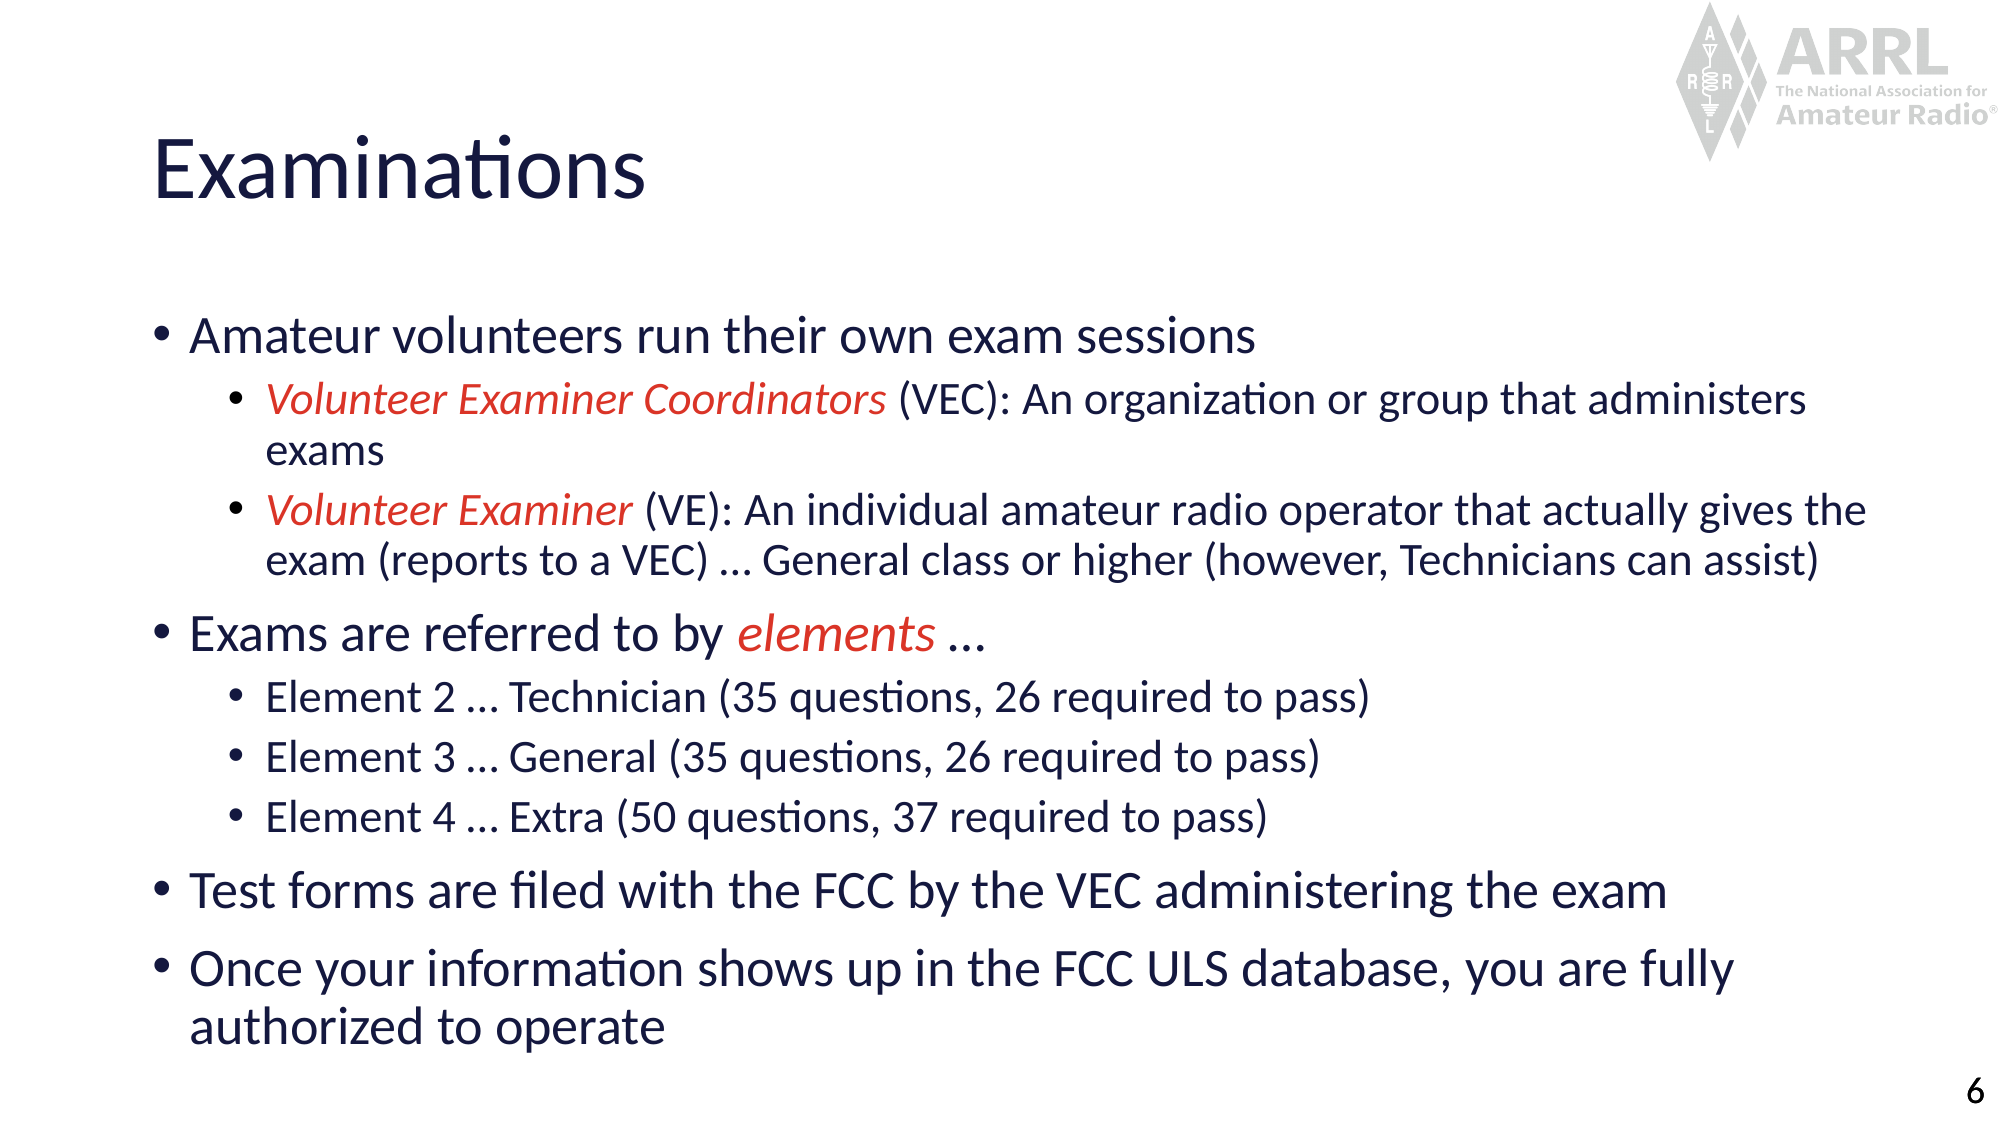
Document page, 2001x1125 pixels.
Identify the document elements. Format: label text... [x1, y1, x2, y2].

picture [1674, 0, 2000, 164]
list Amateur volunteers run their own exam sessions Volunteer Examiner Coordinators (VEC): An organization or group that administers exams Volunteer Examiner (VE): An individual amateur radio operator that actually gives the exam (reports to a VEC) … General class or higher (however, Technicians can assist) Exams are referred to by elements … Element 2 … Technician (35 questions, 26 required to pass) Element 3 … General (35 questions, 26 required to pass) Element 4 … Extra (50 questions, 37 required to pass) Test forms are filed with the FCC by the VEC administering the exam Once your information shows up in the FCC ULS database, you are fully authorized to operate [137, 299, 1940, 1066]
title Examinations [137, 59, 1863, 278]
